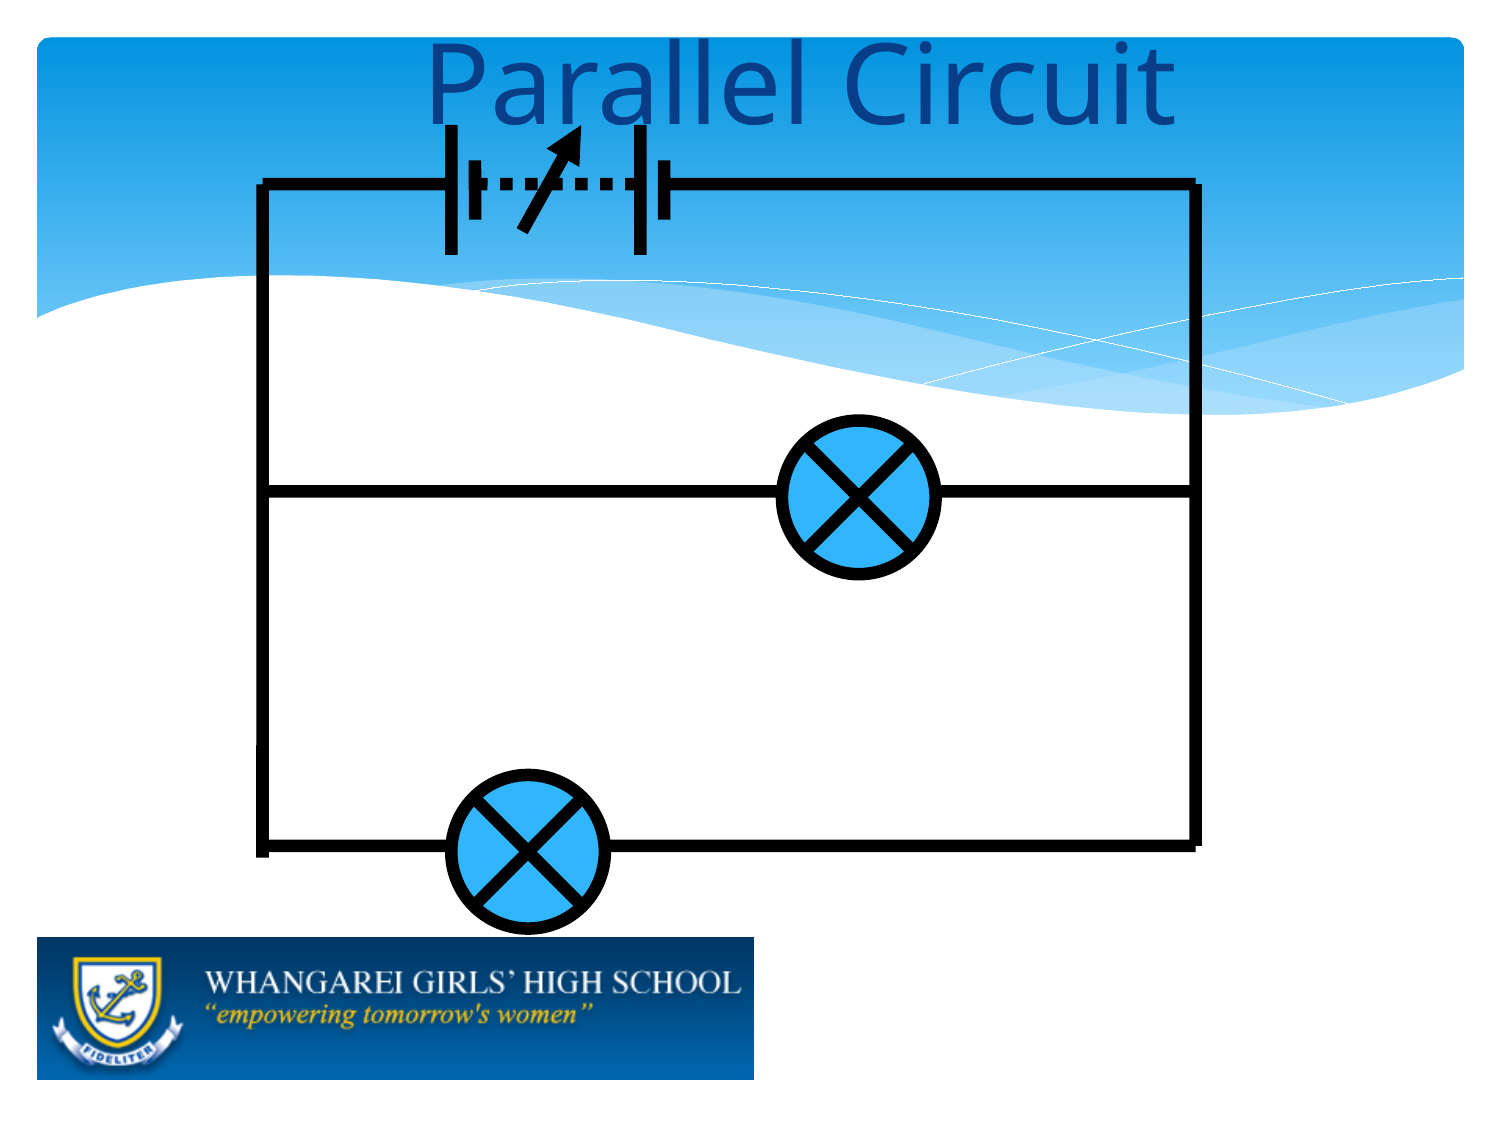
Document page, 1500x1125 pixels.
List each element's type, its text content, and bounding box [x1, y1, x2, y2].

picture [37, 937, 754, 1080]
list Parallel Circuit [407, 31, 1471, 185]
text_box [262, 124, 1196, 929]
